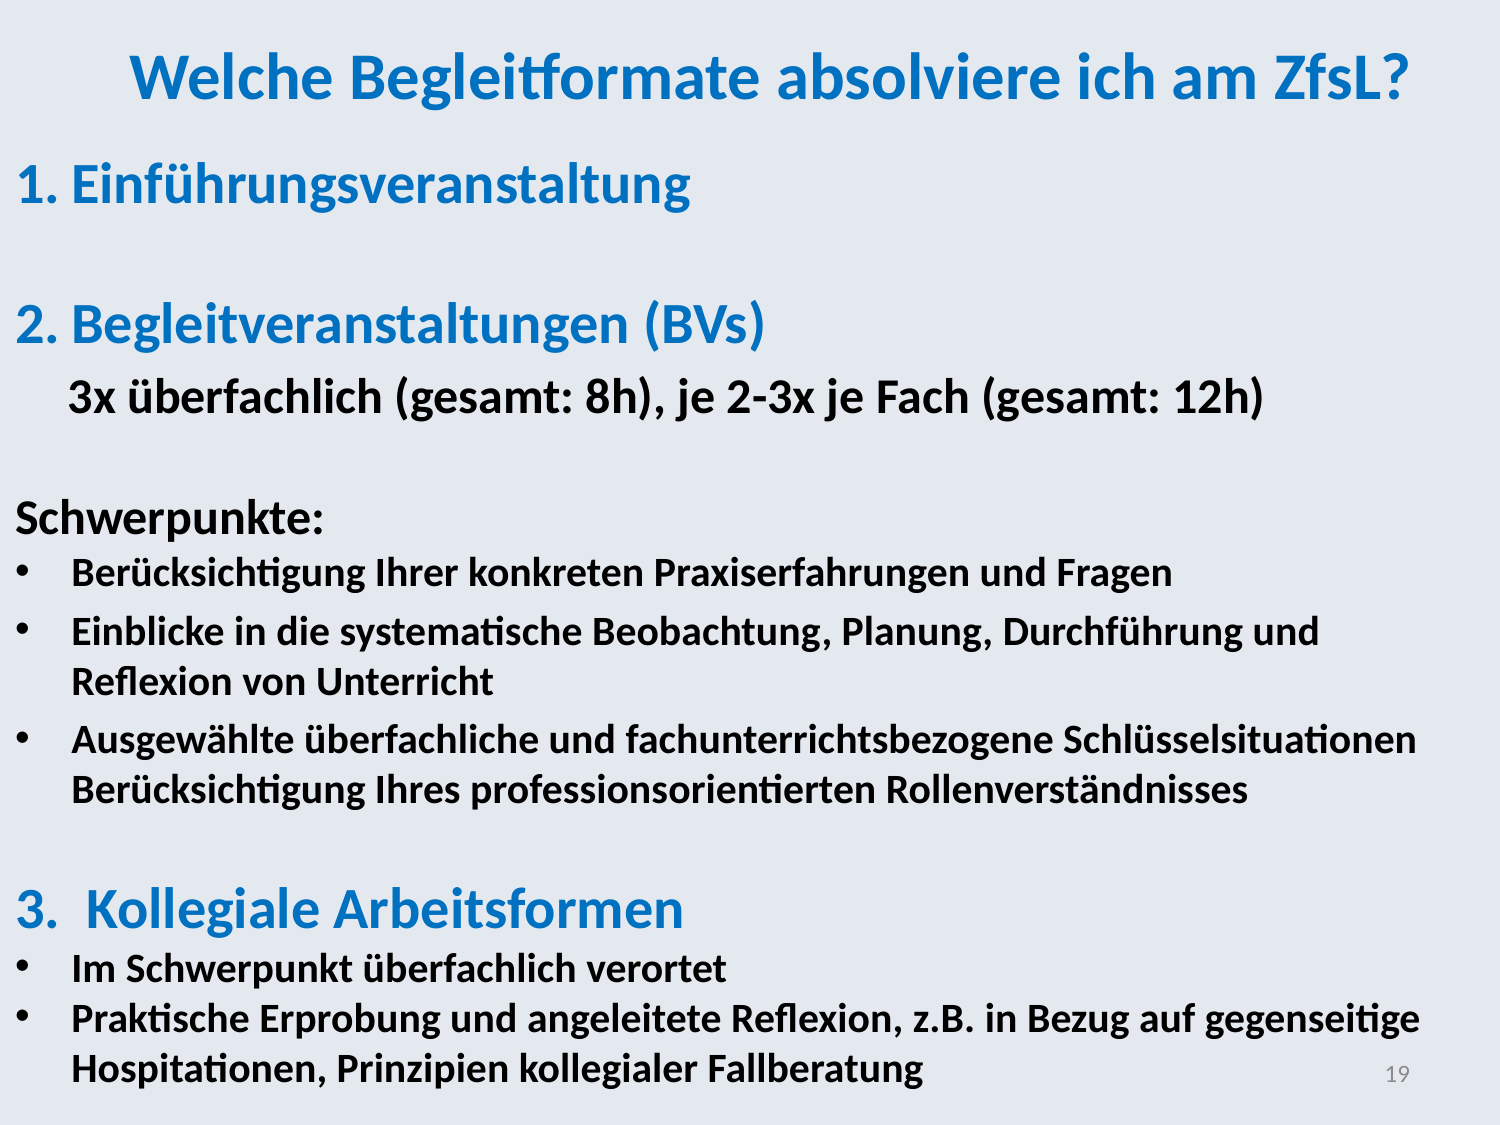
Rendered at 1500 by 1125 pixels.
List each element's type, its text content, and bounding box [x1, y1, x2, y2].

title Welche Begleitformate absolviere ich am ZfsL? [0, 0, 1500, 125]
list Einführungsveranstaltung Begleitveranstaltungen (BVs) 3x überfachlich (gesamt: 8h), je 2-3x je Fach (gesamt: 12h) Schwerpunkte: Berücksichtigung Ihrer konkreten Praxiserfahrungen und Fragen Einblicke in die systematische Beobachtung, Planung, Durchführung und Reflexion von Unterricht Ausgewählte überfachliche und fachunterrichtsbezogene Schlüsselsituationen Berücksichtigung Ihres professionsorientierten Rollenverständnisses 3. Kollegiale Arbeitsformen Im Schwerpunkt überfachlich verortet Praktische Erprobung und angeleitete Reflexion, z.B. in Bezug auf gegenseitige Hospitationen, Prinzipien kollegialer Fallberatung [0, 125, 1500, 1125]
slide_number 19 [1074, 1042, 1425, 1103]
